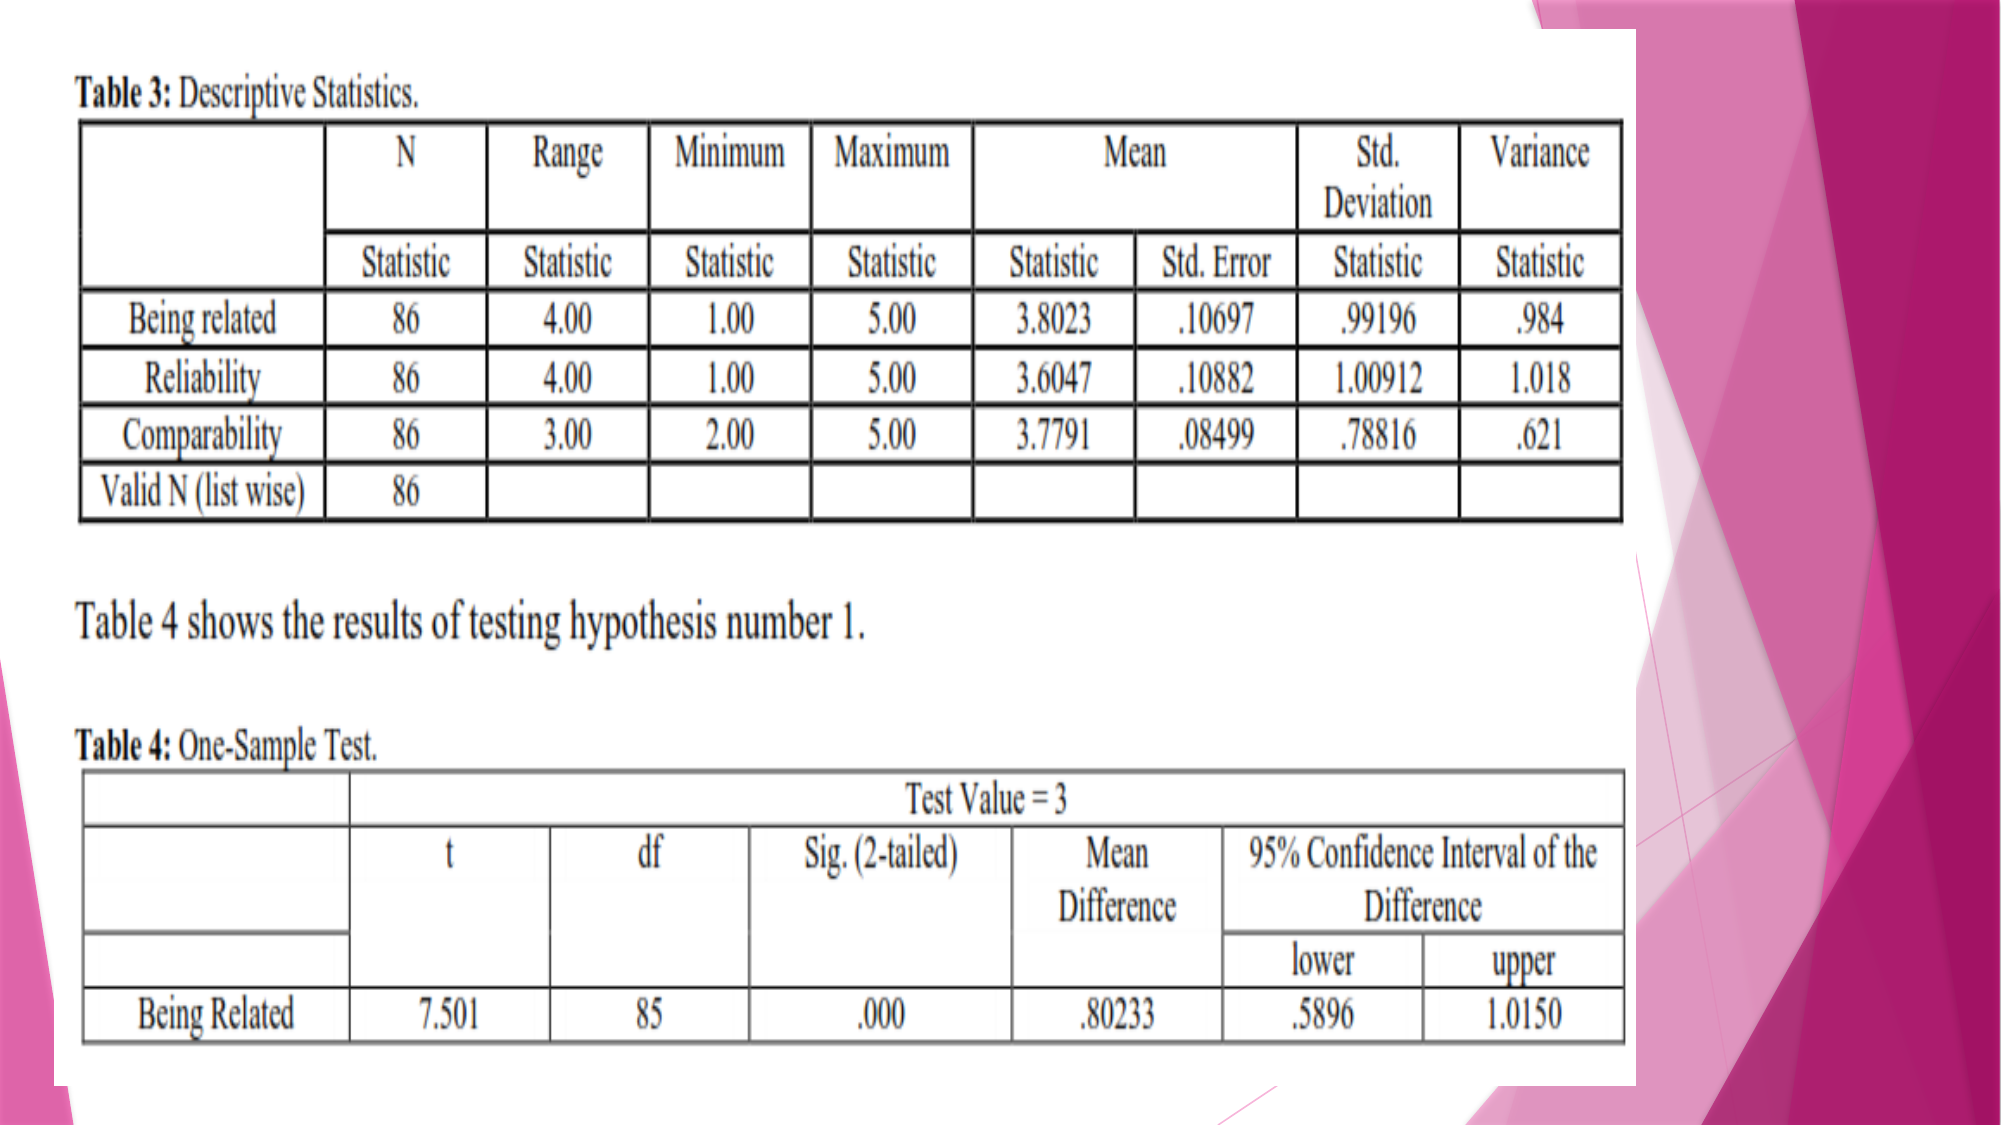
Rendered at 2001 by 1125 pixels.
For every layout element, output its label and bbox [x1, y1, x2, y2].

picture [54, 29, 1636, 1087]
